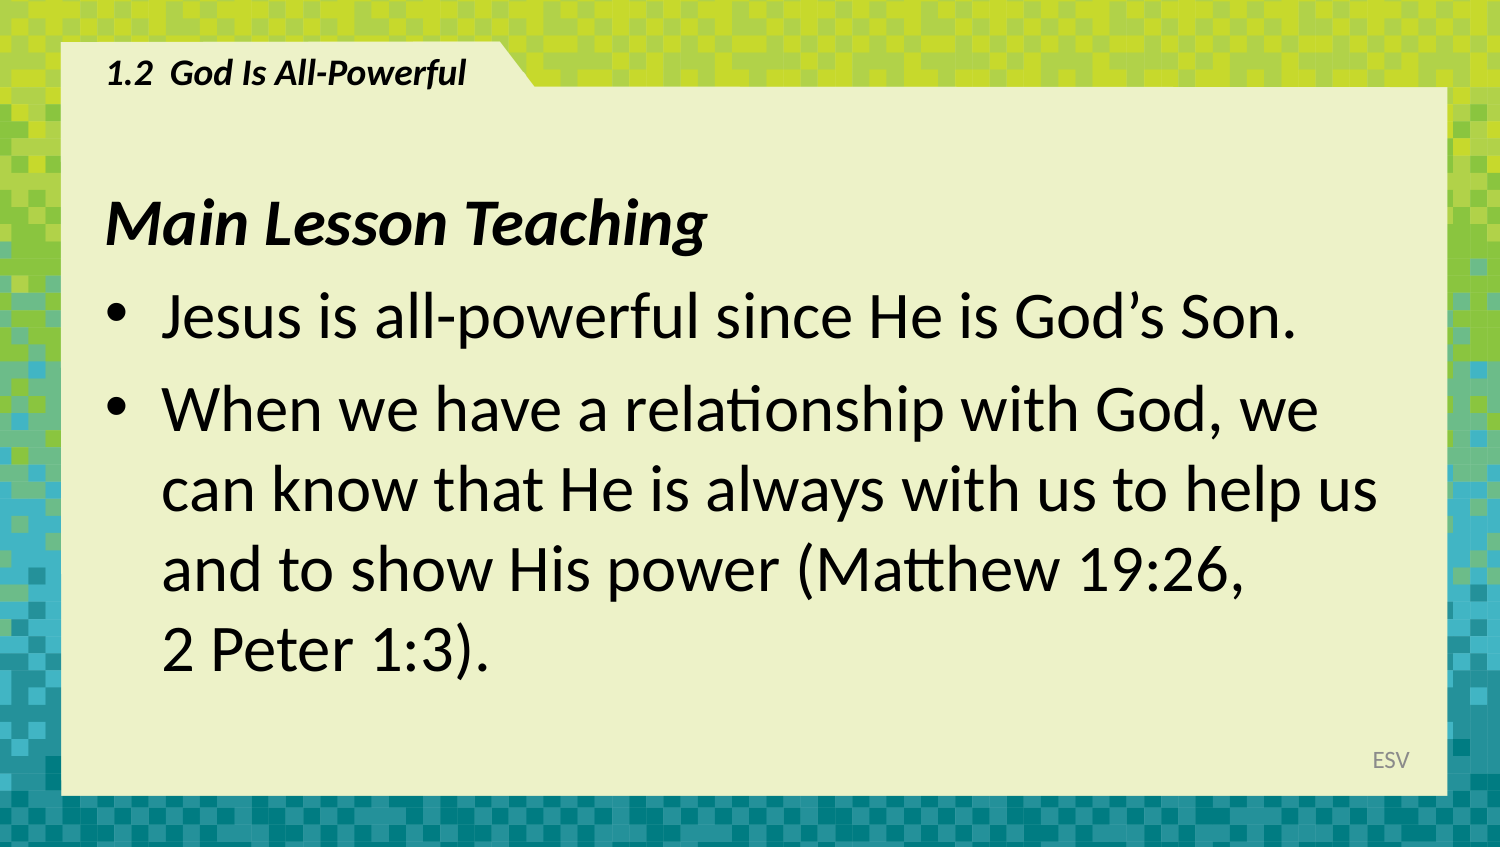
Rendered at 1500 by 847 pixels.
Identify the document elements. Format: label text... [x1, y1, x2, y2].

footer ESV [950, 736, 1425, 782]
picture [0, 0, 1500, 847]
title 1.2 God Is All-Powerful [89, 33, 1420, 108]
list Main Lesson Teaching Jesus is all-powerful since He is God’s Son. When we have a relationship with God, we can know that He is always with us to help us and to show His power (Matthew 19:26, 2 Peter 1:3). [89, 141, 1403, 722]
